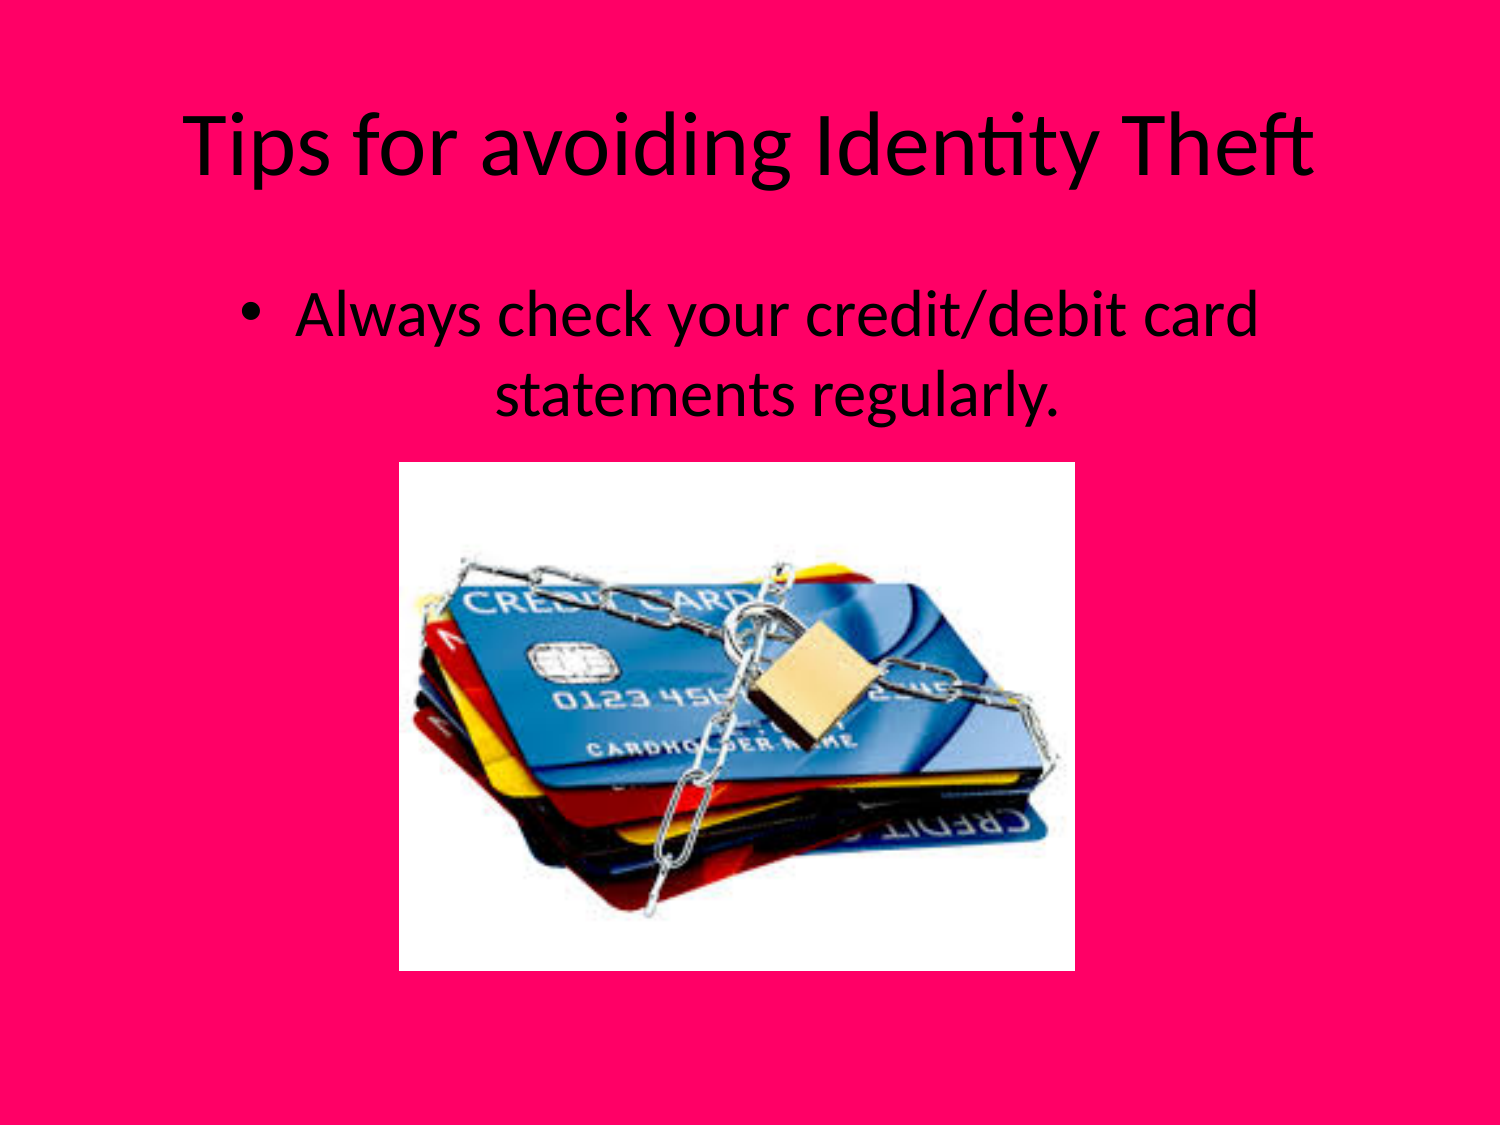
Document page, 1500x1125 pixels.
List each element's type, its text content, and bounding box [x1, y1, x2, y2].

title Tips for avoiding Identity Theft [75, 45, 1425, 233]
picture [399, 462, 1076, 971]
list Always check your credit/debit card statements regularly. [75, 262, 1425, 1005]
